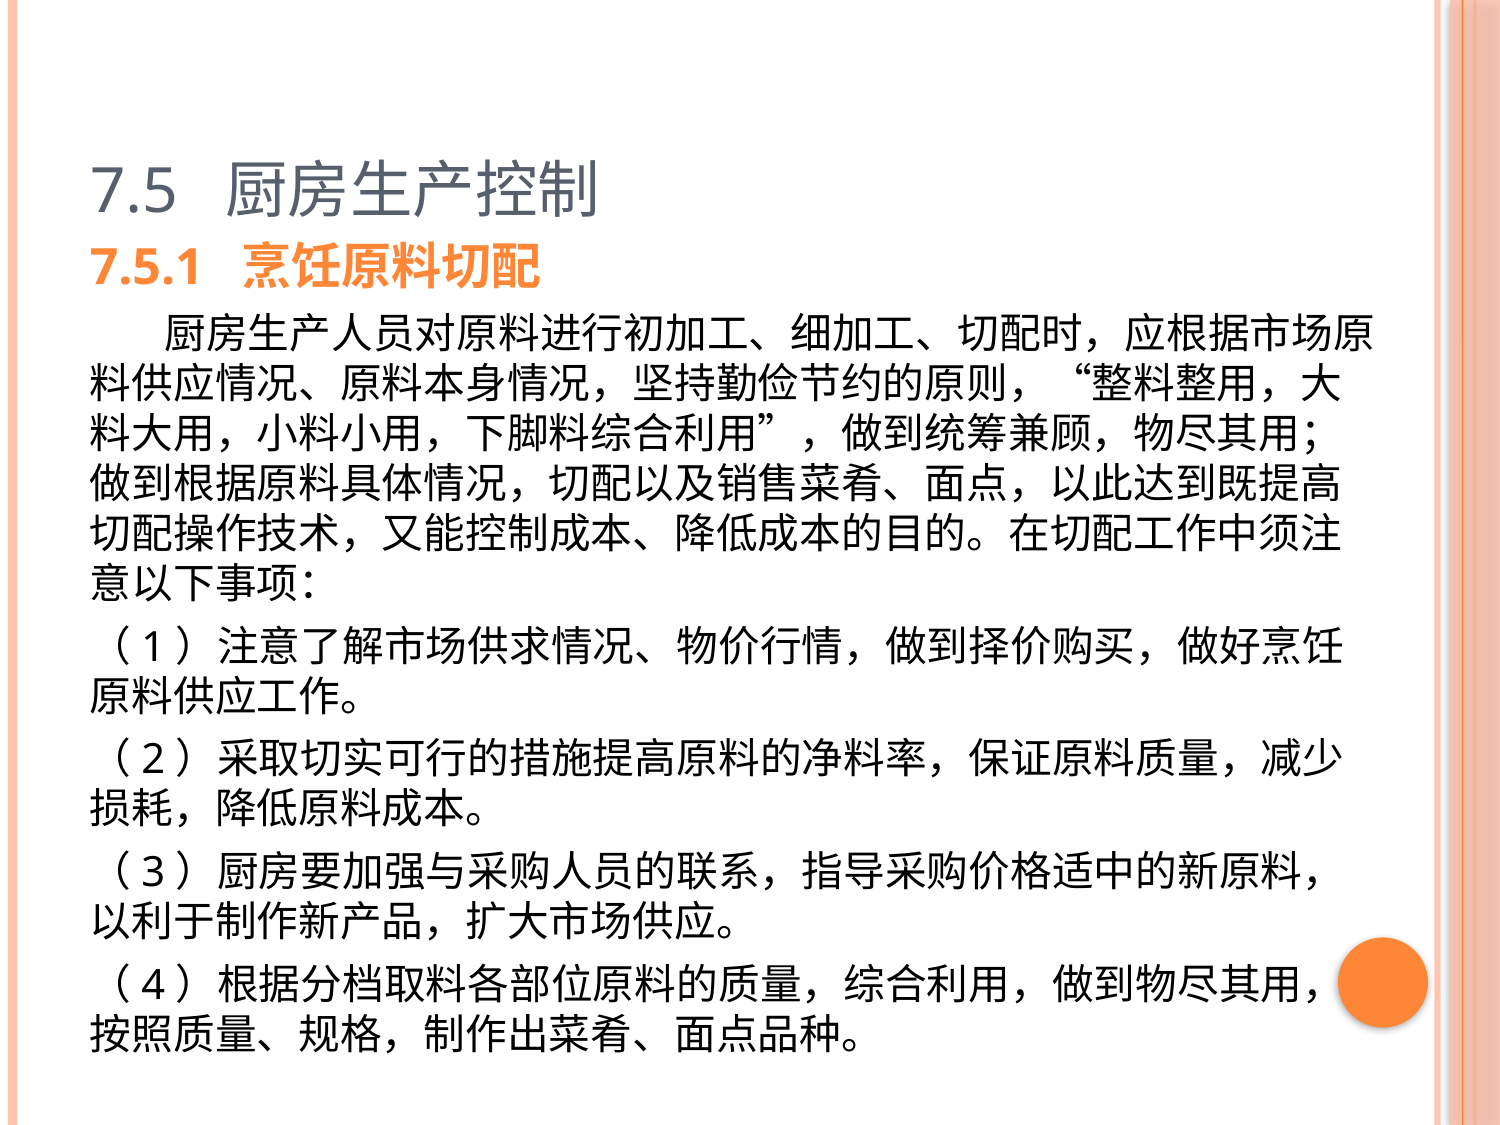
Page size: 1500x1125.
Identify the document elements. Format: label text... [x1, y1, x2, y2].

list 7.5.1 烹饪原料切配 厨房生产人员对原料进行初加工、细加工、切配时，应根据市场原料供应情况、原料本身情况，坚持勤俭节约的原则，“整料整用，大料大用，小料小用，下脚料综合利用”，做到统筹兼顾，物尽其用；做到根据原料具体情况，切配以及销售菜肴、面点，以此达到既提高切配操作技术，又能控制成本、降低成本的目的。在切配工作中须注意以下事项： （1）注意了解市场供求情况、物价行情，做到择价购买，做好烹饪原料供应工作。 （2）采取切实可行的措施提高原料的净料率，保证原料质量，减少损耗，降低原料成本。 （3）厨房要加强与采购人员的联系，指导采购价格适中的新原料，以利于制作新产品，扩大市场供应。 （4）根据分档取料各部位原料的质量，综合利用，做到物尽其用，按照质量、规格，制作出菜肴、面点品种。 [74, 226, 1395, 1027]
title 7.5 厨房生产控制 [75, 45, 1300, 226]
